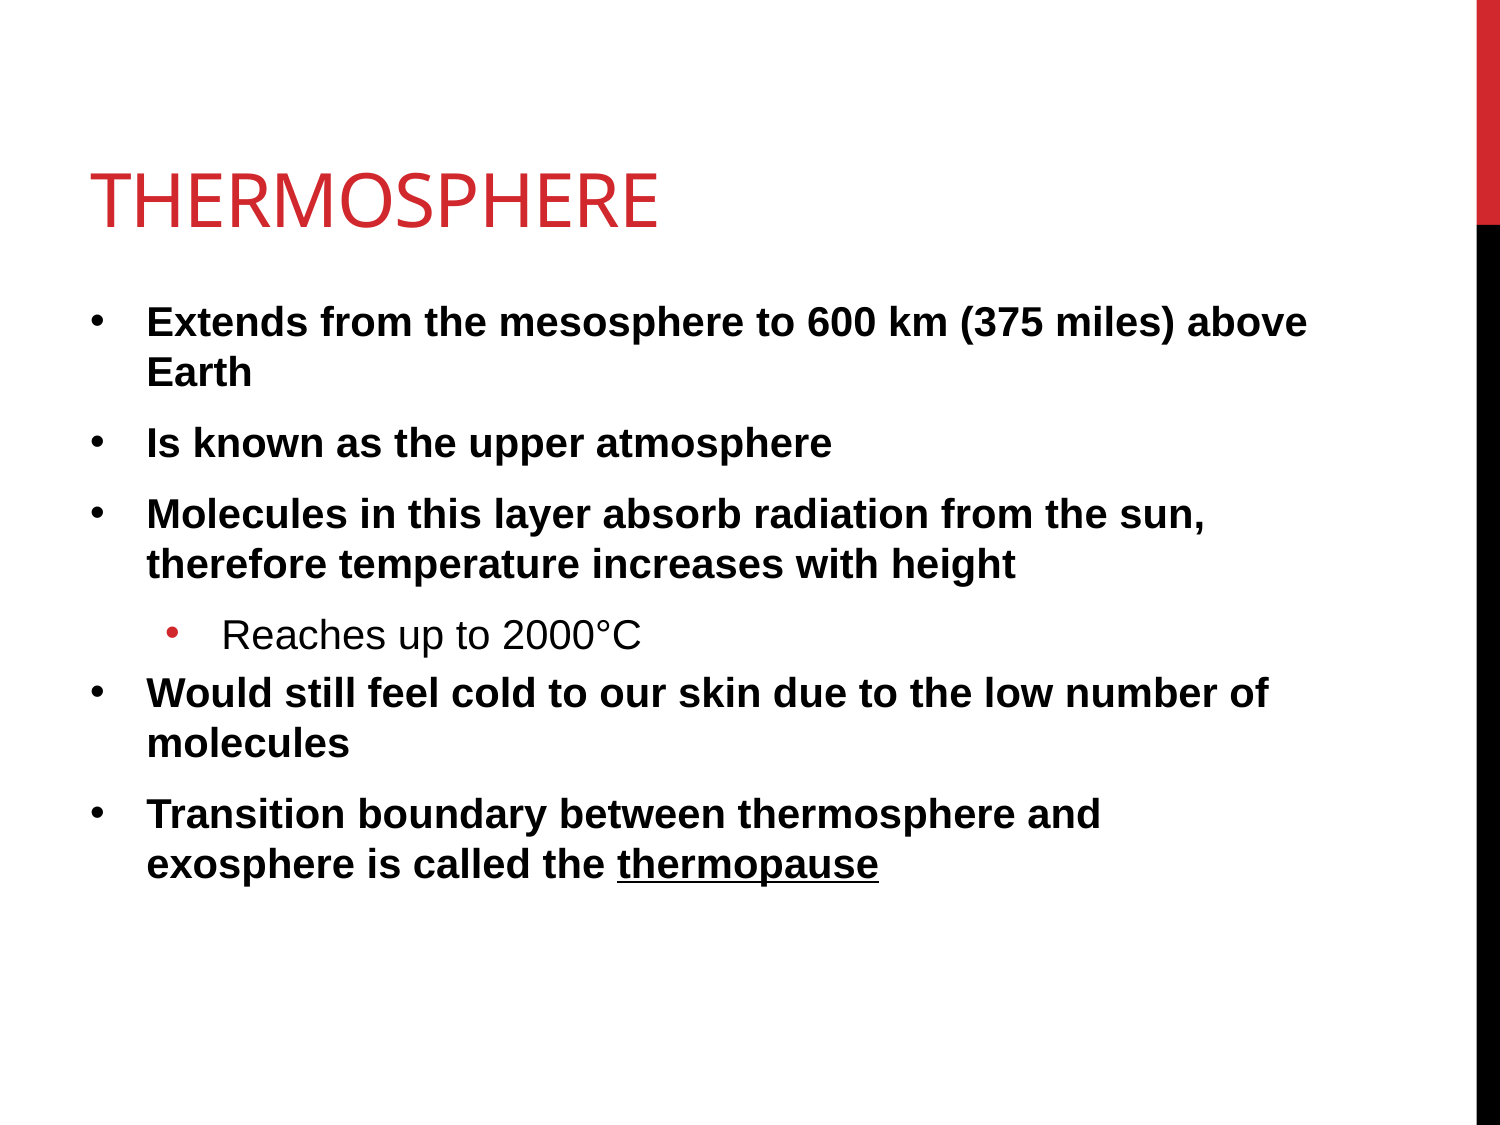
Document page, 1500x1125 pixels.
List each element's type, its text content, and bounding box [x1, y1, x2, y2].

title Thermosphere [75, 25, 1025, 250]
list Extends from the mesosphere to 600 km (375 miles) above Earth Is known as the upper atmosphere Molecules in this layer absorb radiation from the sun, therefore temperature increases with height Reaches up to 2000°C Would still feel cold to our skin due to the low number of molecules Transition boundary between thermosphere and exosphere is called the thermopause [75, 287, 1325, 1005]
